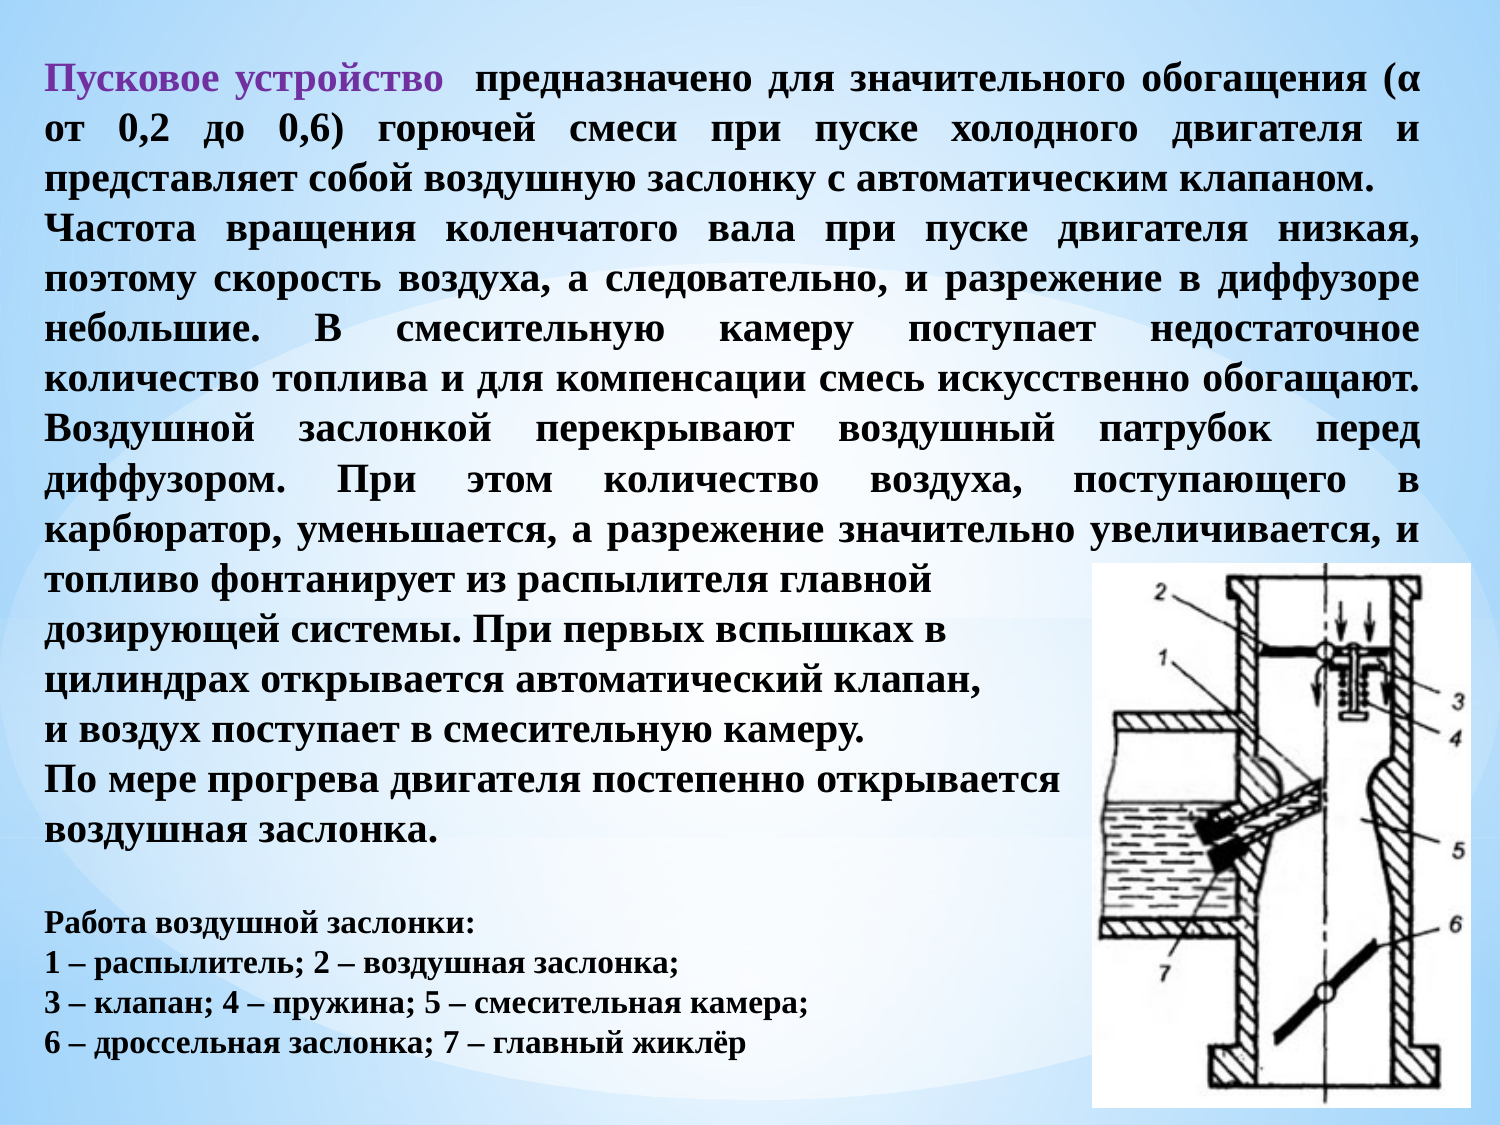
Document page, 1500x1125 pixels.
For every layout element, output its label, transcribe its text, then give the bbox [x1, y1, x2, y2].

picture [1092, 563, 1472, 1108]
text_box Пусковое устройство предназначено для значительного обогащения (α от 0,2 до 0,6) горючей смеси при пуске холодного двигателя и представляет собой воздушную заслонку с автоматическим клапаном. Частота вращения коленчатого вала при пуске двигателя низкая, поэтому скорость воздуха, а следовательно, и разрежение в диффузоре небольшие. В смесительную камеру поступает недостаточное количество топлива и для компенсации смесь искусственно обогащают. Воздушной заслонкой перекрывают воздушный патрубок перед диффузором. При этом количество воздуха, поступающего в карбюратор, уменьшается, а разрежение значительно увеличивается, и топливо фонтанирует из распылителя главной дозирующей системы. При первых вспышках в цилиндрах открывается автоматический клапан, и воздух поступает в смесительную камеру. По мере прогрева двигателя постепенно открывается воздушная заслонка. Работа воздушной заслонки: 1 – распылитель; 2 – воздушная заслонка; 3 – клапан; 4 – пружина; 5 – смесительная камера; 6 – дроссельная заслонка; 7 – главный жиклёр [29, 42, 1436, 1113]
